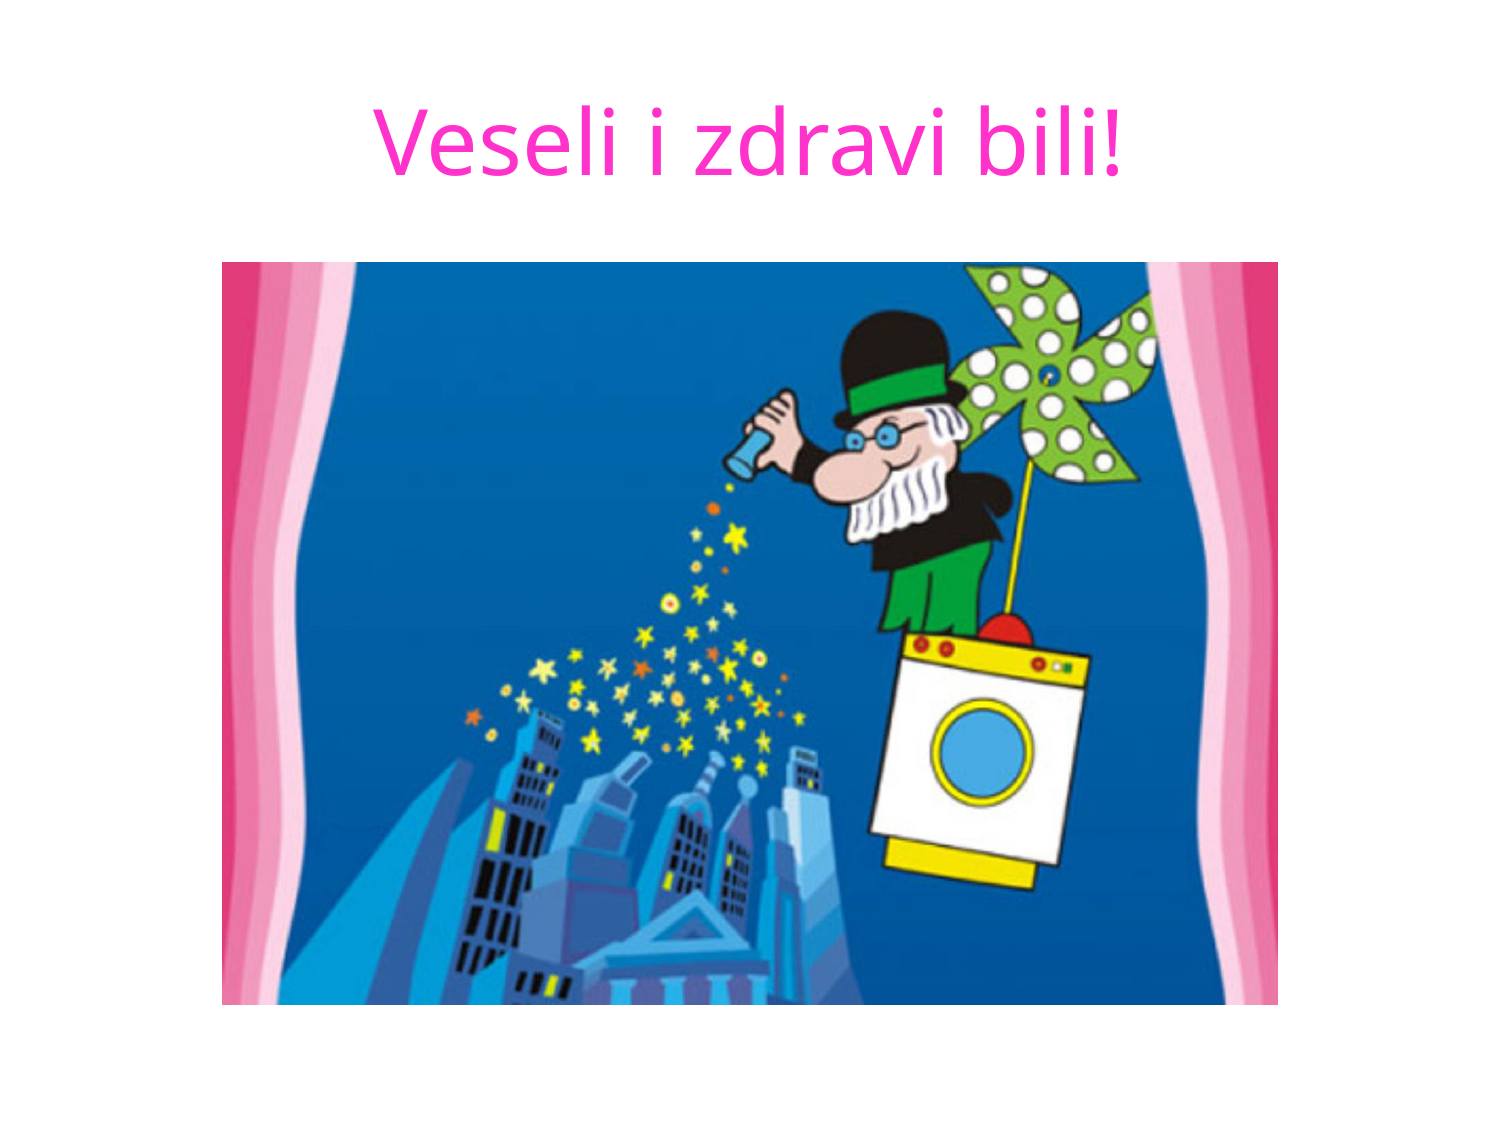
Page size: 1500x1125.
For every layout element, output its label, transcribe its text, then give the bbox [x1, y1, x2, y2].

title Veseli i zdravi bili! [75, 45, 1425, 233]
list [221, 262, 1279, 1006]
